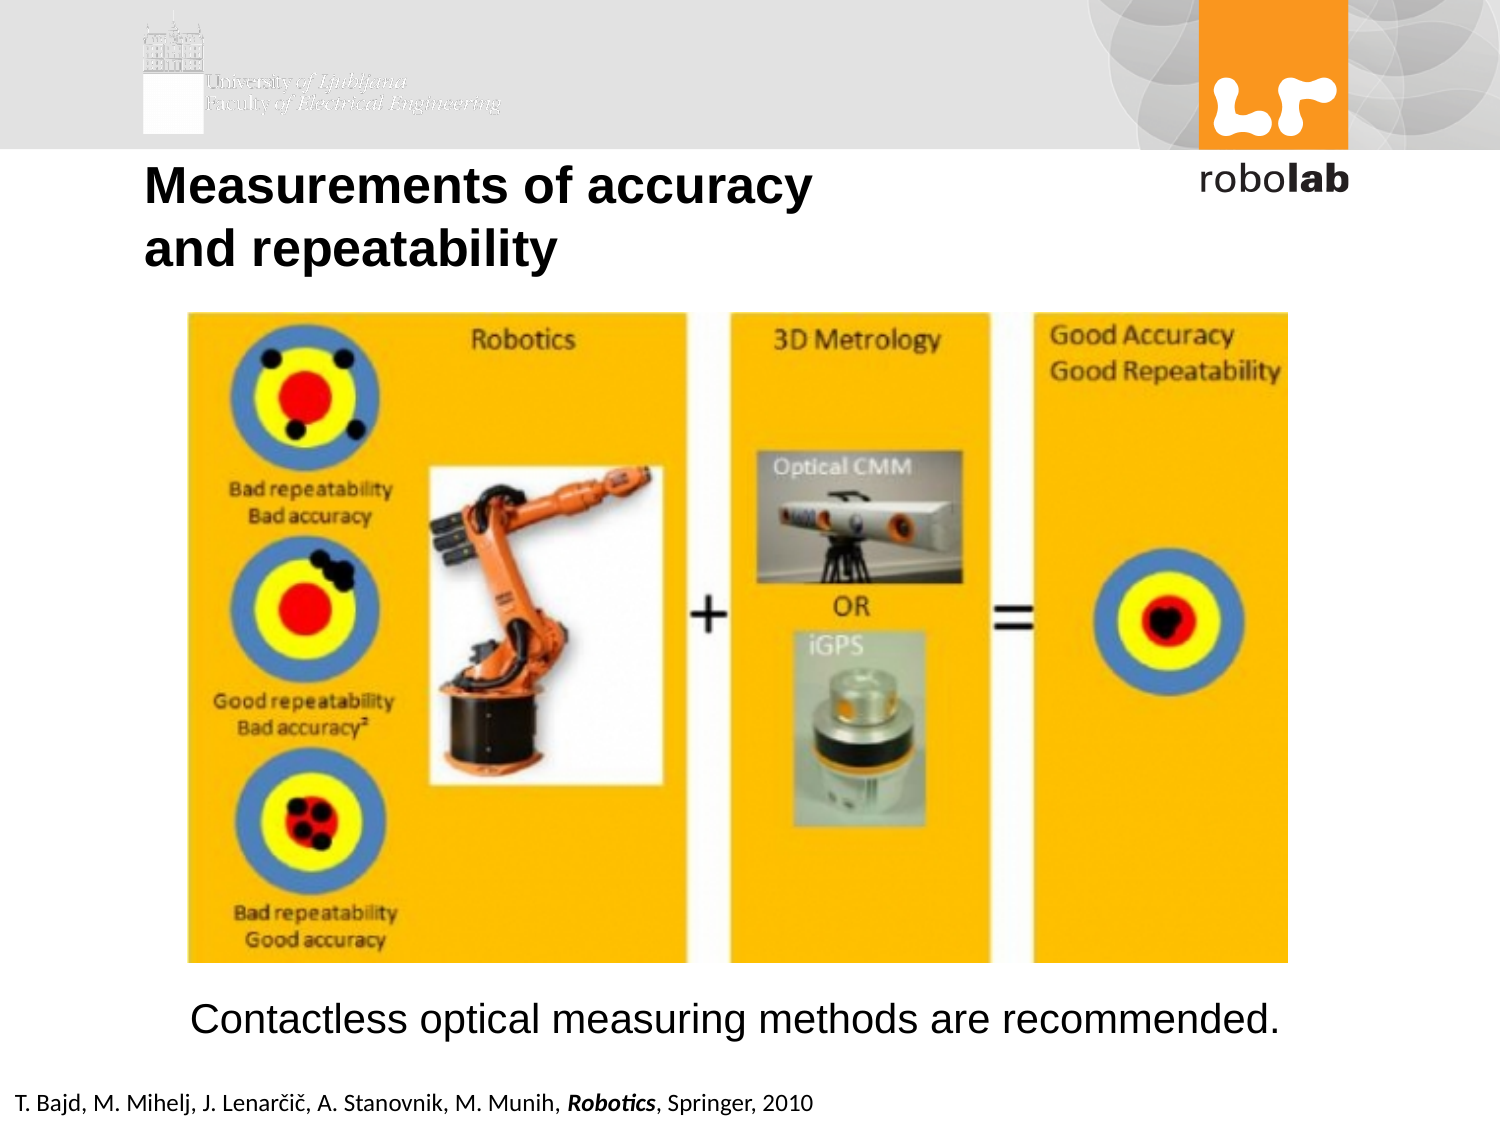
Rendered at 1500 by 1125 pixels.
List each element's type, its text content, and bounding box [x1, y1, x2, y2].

picture [1311, 185, 1349, 196]
picture [998, 0, 1500, 150]
text_box Contactless optical measuring methods are recommended. [174, 984, 1325, 1050]
text_box [246, 42, 1388, 185]
title Measurements of accuracy and repeatability [129, 94, 1311, 272]
picture [143, 10, 501, 94]
picture [187, 312, 1288, 963]
